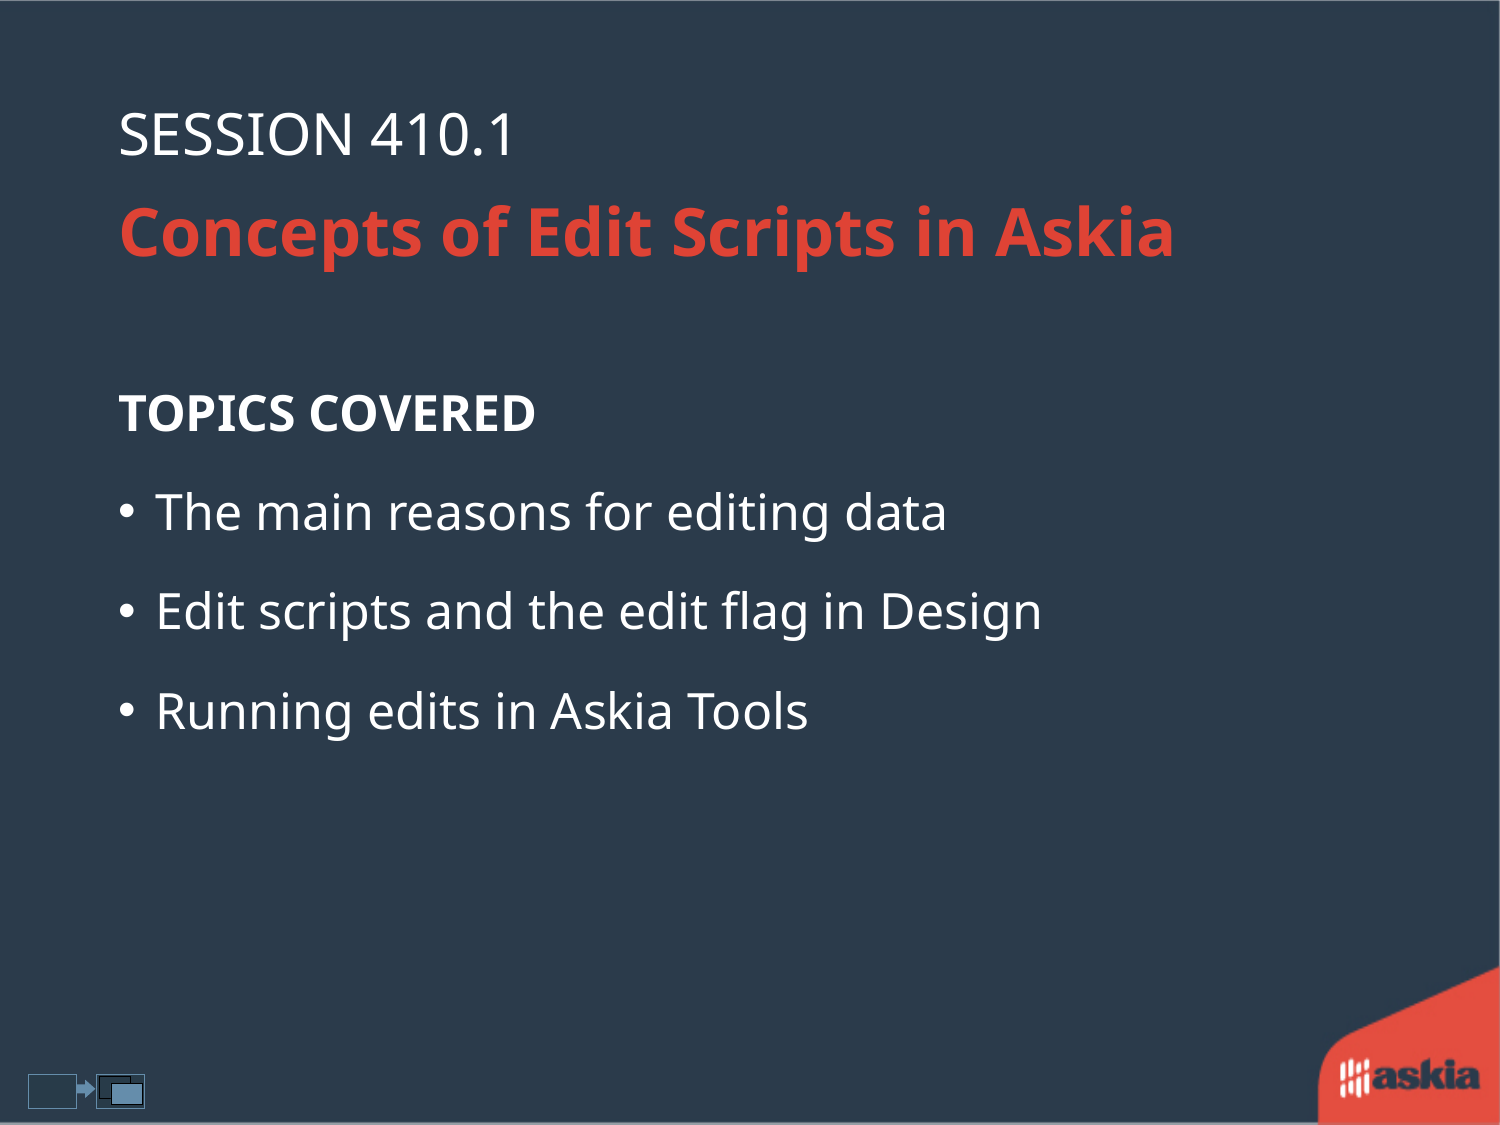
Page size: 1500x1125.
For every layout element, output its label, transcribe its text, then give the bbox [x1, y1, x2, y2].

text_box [27, 1073, 145, 1108]
picture [0, 0, 1500, 1125]
list Concepts of Edit Scripts in Askia [103, 174, 1397, 322]
title Session 410.1 [103, 88, 1397, 174]
list TOPICS COVERED The main reasons for editing data Edit scripts and the edit flag in Design Running edits in Askia Tools [103, 367, 1397, 1014]
